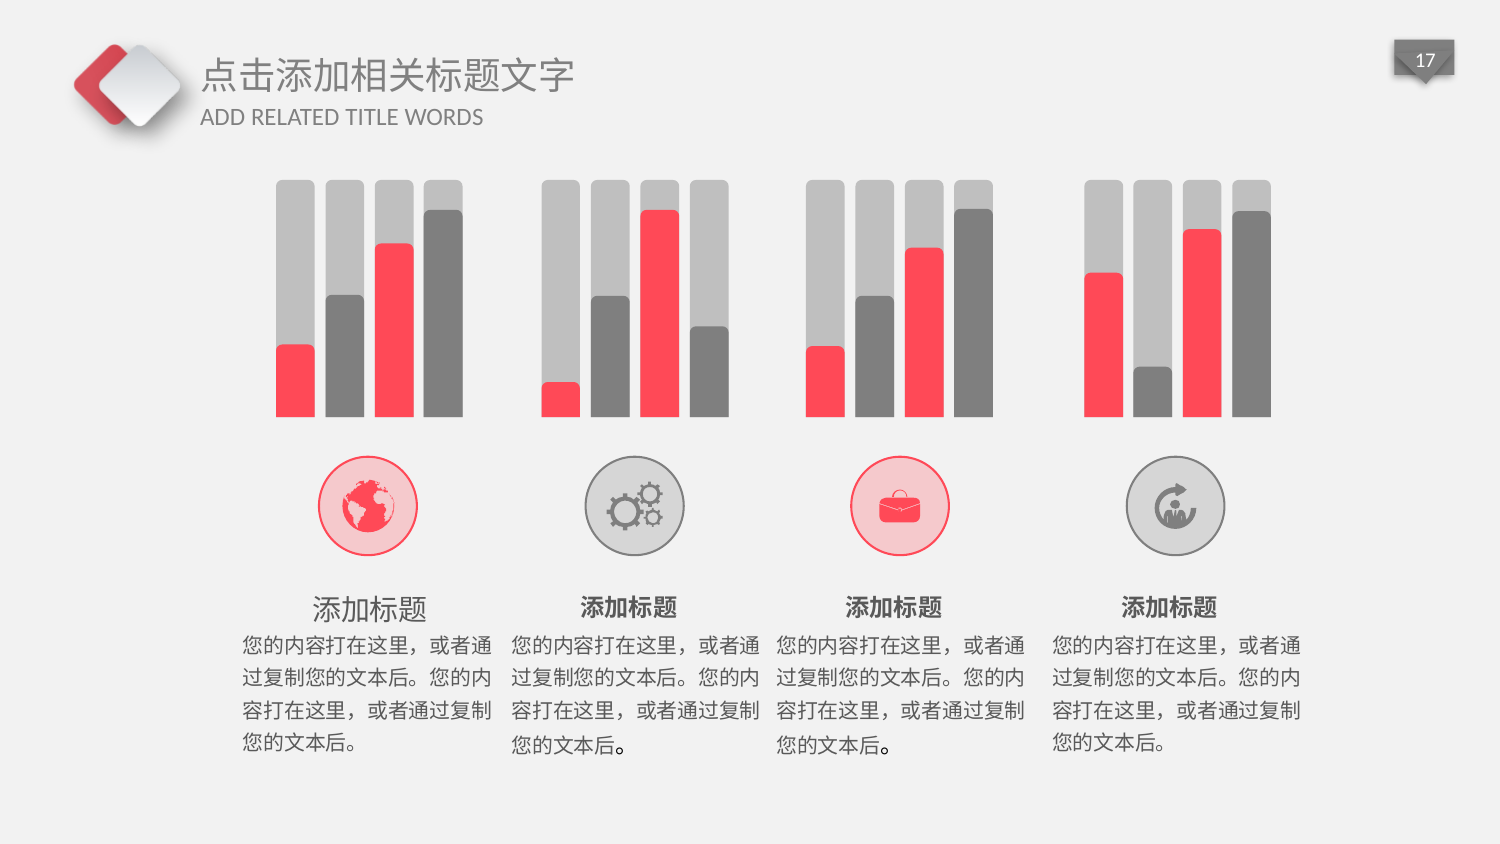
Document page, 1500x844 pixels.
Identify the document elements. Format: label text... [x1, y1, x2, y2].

text_box [318, 456, 417, 556]
text_box [855, 179, 895, 301]
text_box 您的内容打在这里，或者通过复制您的文本后。您的内容打在这里，或者通过复制您的文本后。 [1040, 618, 1314, 761]
text_box [276, 179, 315, 348]
text_box [1126, 456, 1225, 556]
text_box [1084, 272, 1124, 418]
text_box [541, 382, 580, 418]
text_box [805, 346, 845, 418]
text_box 添加标题 [1109, 573, 1341, 624]
text_box [805, 179, 845, 352]
text_box [606, 481, 663, 531]
text_box [423, 179, 463, 214]
text_box [541, 179, 580, 386]
text_box 添加标题 [833, 573, 1066, 624]
text_box [1182, 179, 1222, 234]
text_box [590, 295, 630, 418]
text_box [640, 179, 680, 215]
text_box [904, 247, 944, 418]
text_box [1084, 179, 1124, 278]
text_box [590, 179, 630, 301]
text_box [1182, 229, 1222, 418]
text_box [325, 294, 365, 418]
text_box [1232, 211, 1271, 418]
text_box 添加标题 [568, 573, 801, 624]
text_box [904, 179, 944, 253]
text_box [1133, 179, 1173, 372]
text_box [954, 208, 993, 418]
text_box [276, 344, 315, 418]
text_box [851, 456, 949, 556]
text_box [585, 456, 684, 556]
text_box 添加标题 [300, 568, 532, 629]
text_box [879, 489, 921, 523]
text_box [1154, 483, 1197, 529]
text_box [1133, 366, 1173, 418]
text_box [954, 179, 993, 212]
text_box [689, 326, 729, 418]
text_box 您的内容打在这里，或者通过复制您的文本后。您的内容打在这里，或者通过复制您的文本后。 [764, 619, 1039, 764]
text_box [342, 479, 395, 533]
text_box 您的内容打在这里，或者通过复制您的文本后。您的内容打在这里，或者通过复制您的文本后。 [230, 618, 499, 761]
text_box 您的内容打在这里，或者通过复制您的文本后。您的内容打在这里，或者通过复制您的文本后。 [499, 619, 764, 764]
picture [89, 35, 190, 136]
text_box [374, 243, 414, 418]
text_box [640, 209, 680, 418]
text_box [855, 295, 895, 418]
text_box [1232, 179, 1271, 214]
text_box [689, 179, 729, 331]
text_box [325, 179, 365, 300]
text_box [423, 209, 463, 418]
text_box [374, 179, 414, 248]
